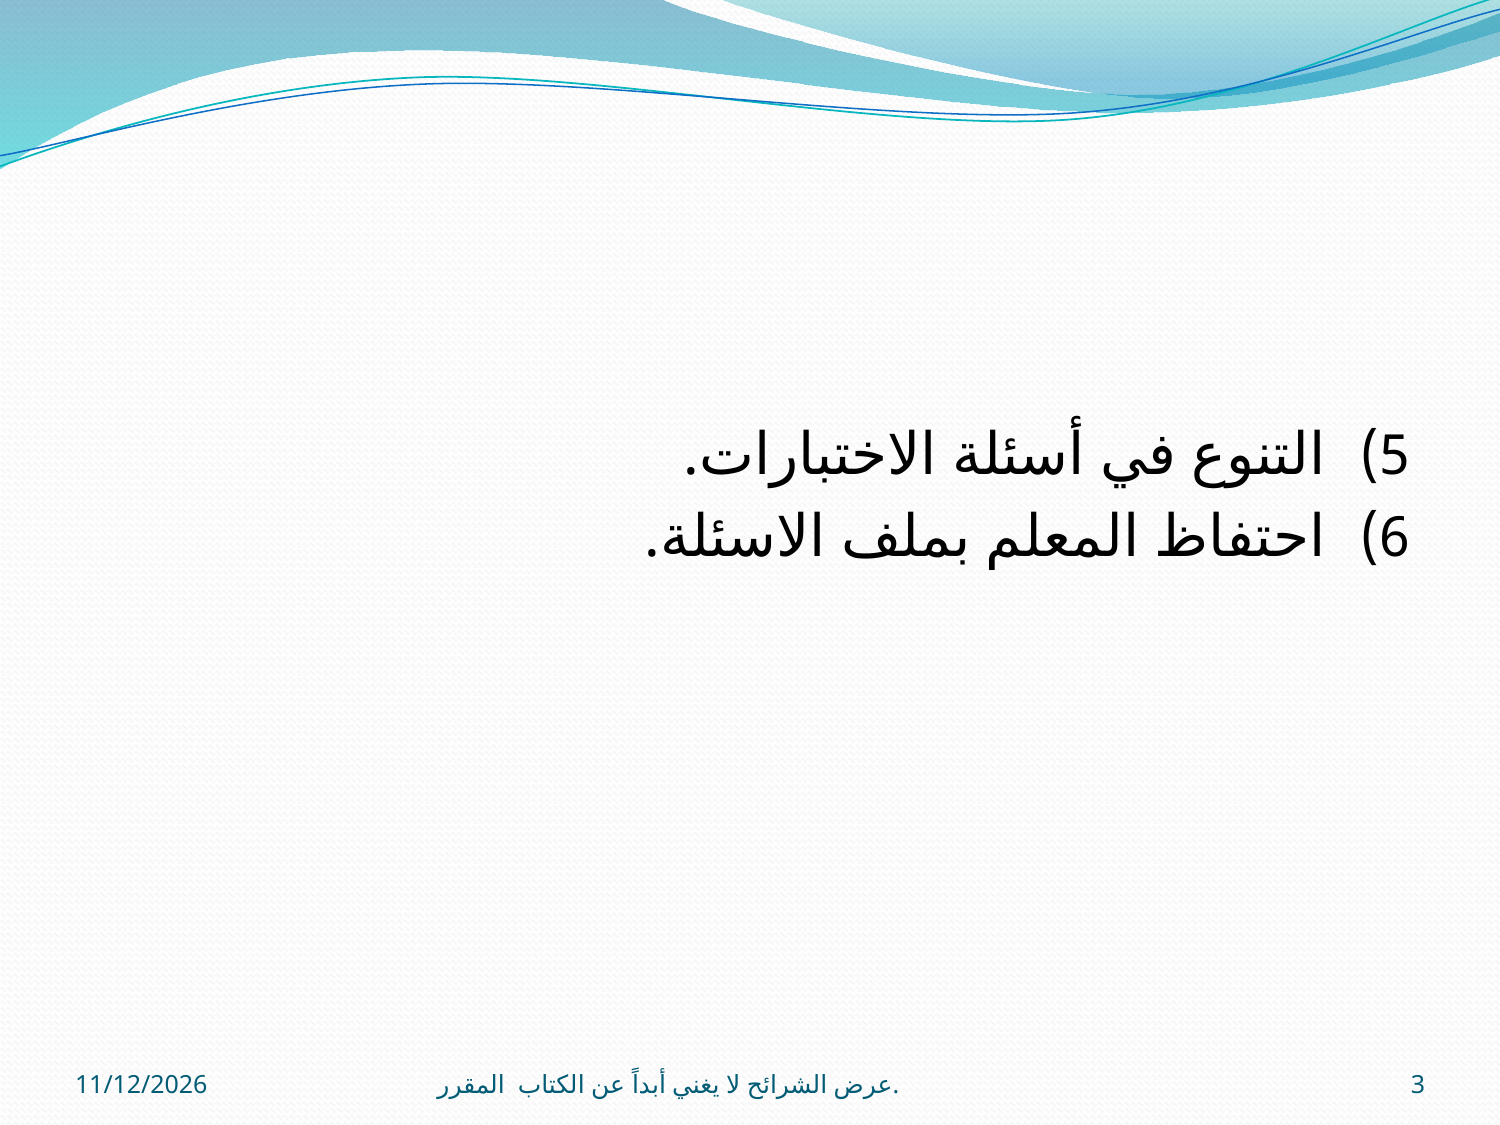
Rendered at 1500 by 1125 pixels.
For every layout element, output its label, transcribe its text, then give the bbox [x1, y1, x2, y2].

footer عرض الشرائح لا يغني أبداً عن الكتاب المقرر. [437, 1042, 988, 1103]
slide_number 3 [1299, 1042, 1425, 1103]
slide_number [75, 1042, 425, 1103]
list التنوع في أسئلة الاختبارات. احتفاظ المعلم بملف الاسئلة. [75, 408, 1425, 1038]
